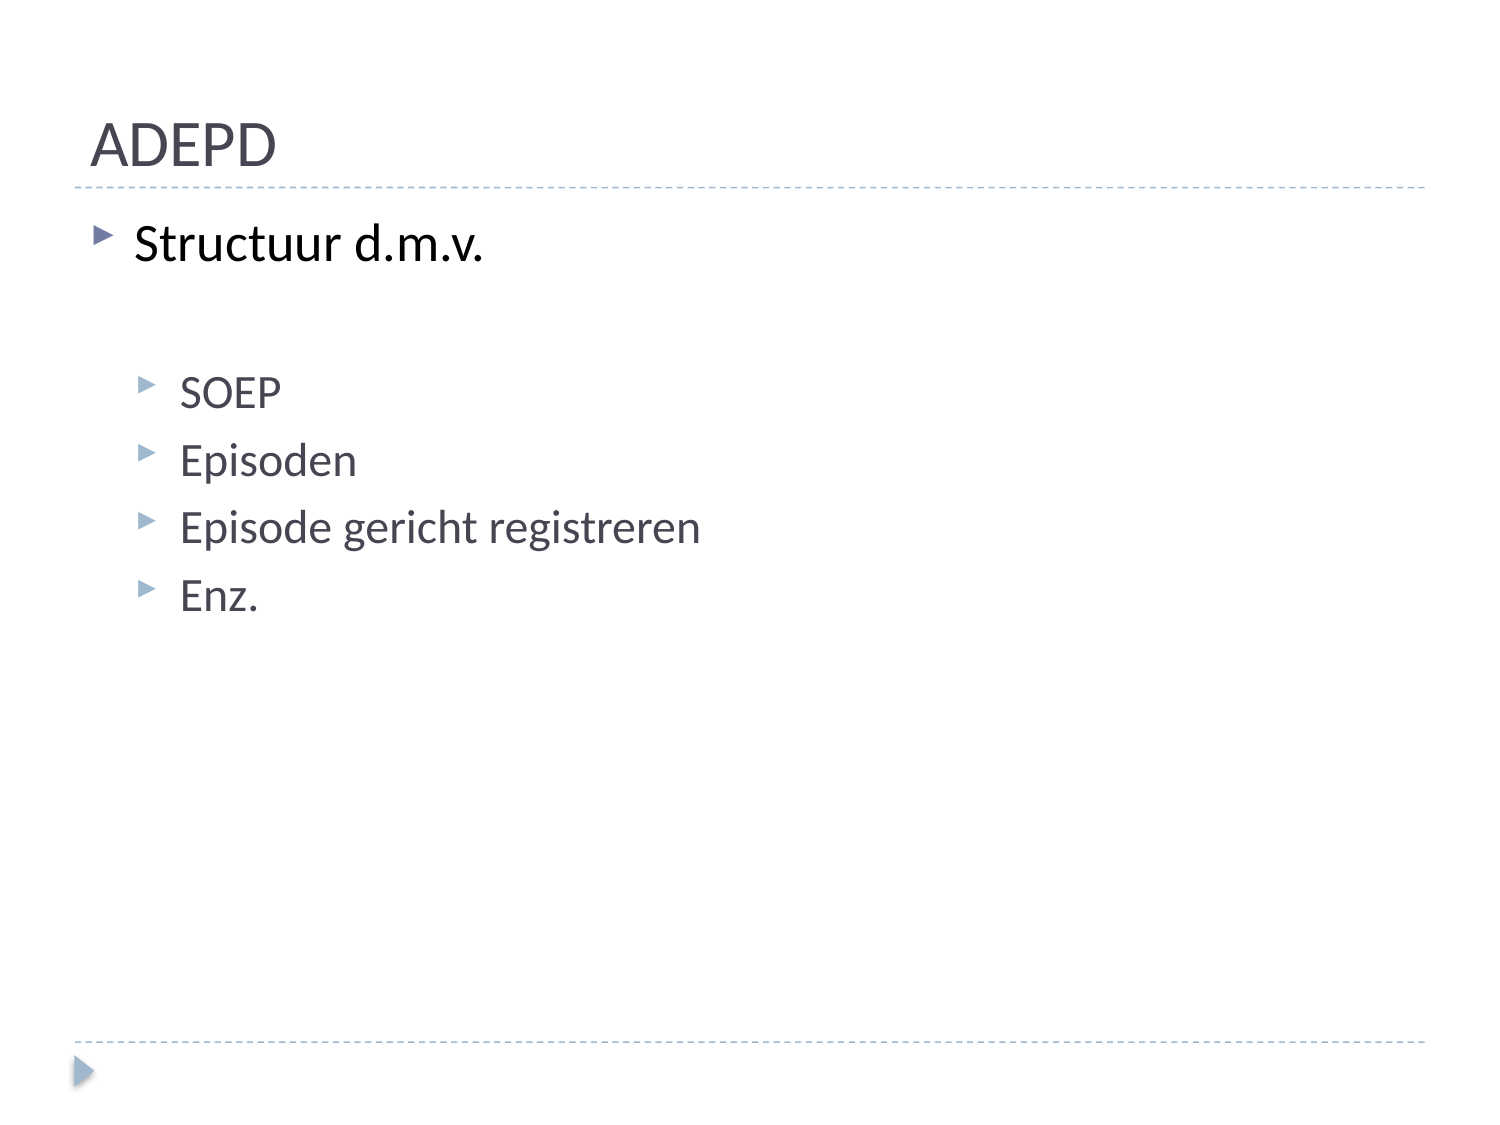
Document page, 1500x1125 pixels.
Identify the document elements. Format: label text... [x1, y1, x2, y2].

list Structuur d.m.v. SOEP Episoden Episode gericht registreren Enz. [74, 199, 1426, 1011]
title ADEPD [74, 24, 1426, 188]
